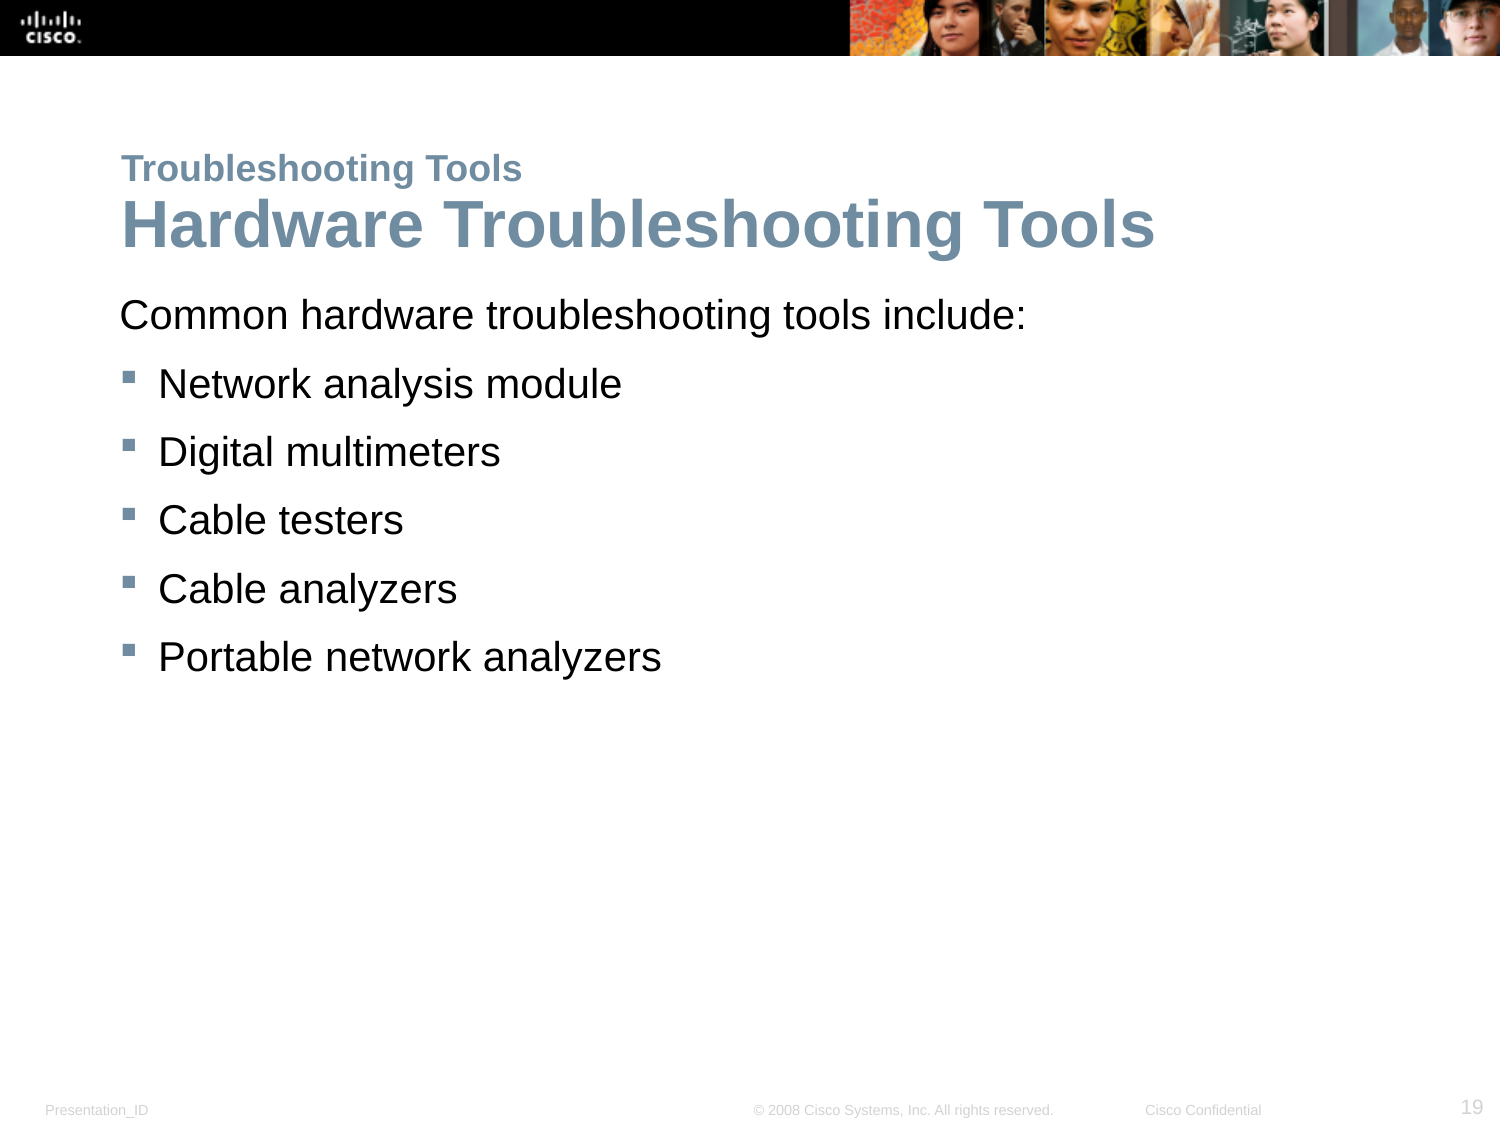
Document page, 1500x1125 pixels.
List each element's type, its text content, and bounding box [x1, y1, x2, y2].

picture [0, 0, 1500, 56]
list Common hardware troubleshooting tools include: Network analysis module Digital multimeters Cable testers Cable analyzers Portable network analyzers [105, 284, 1409, 872]
title Troubleshooting Tools Hardware Troubleshooting Tools [107, 130, 1444, 269]
